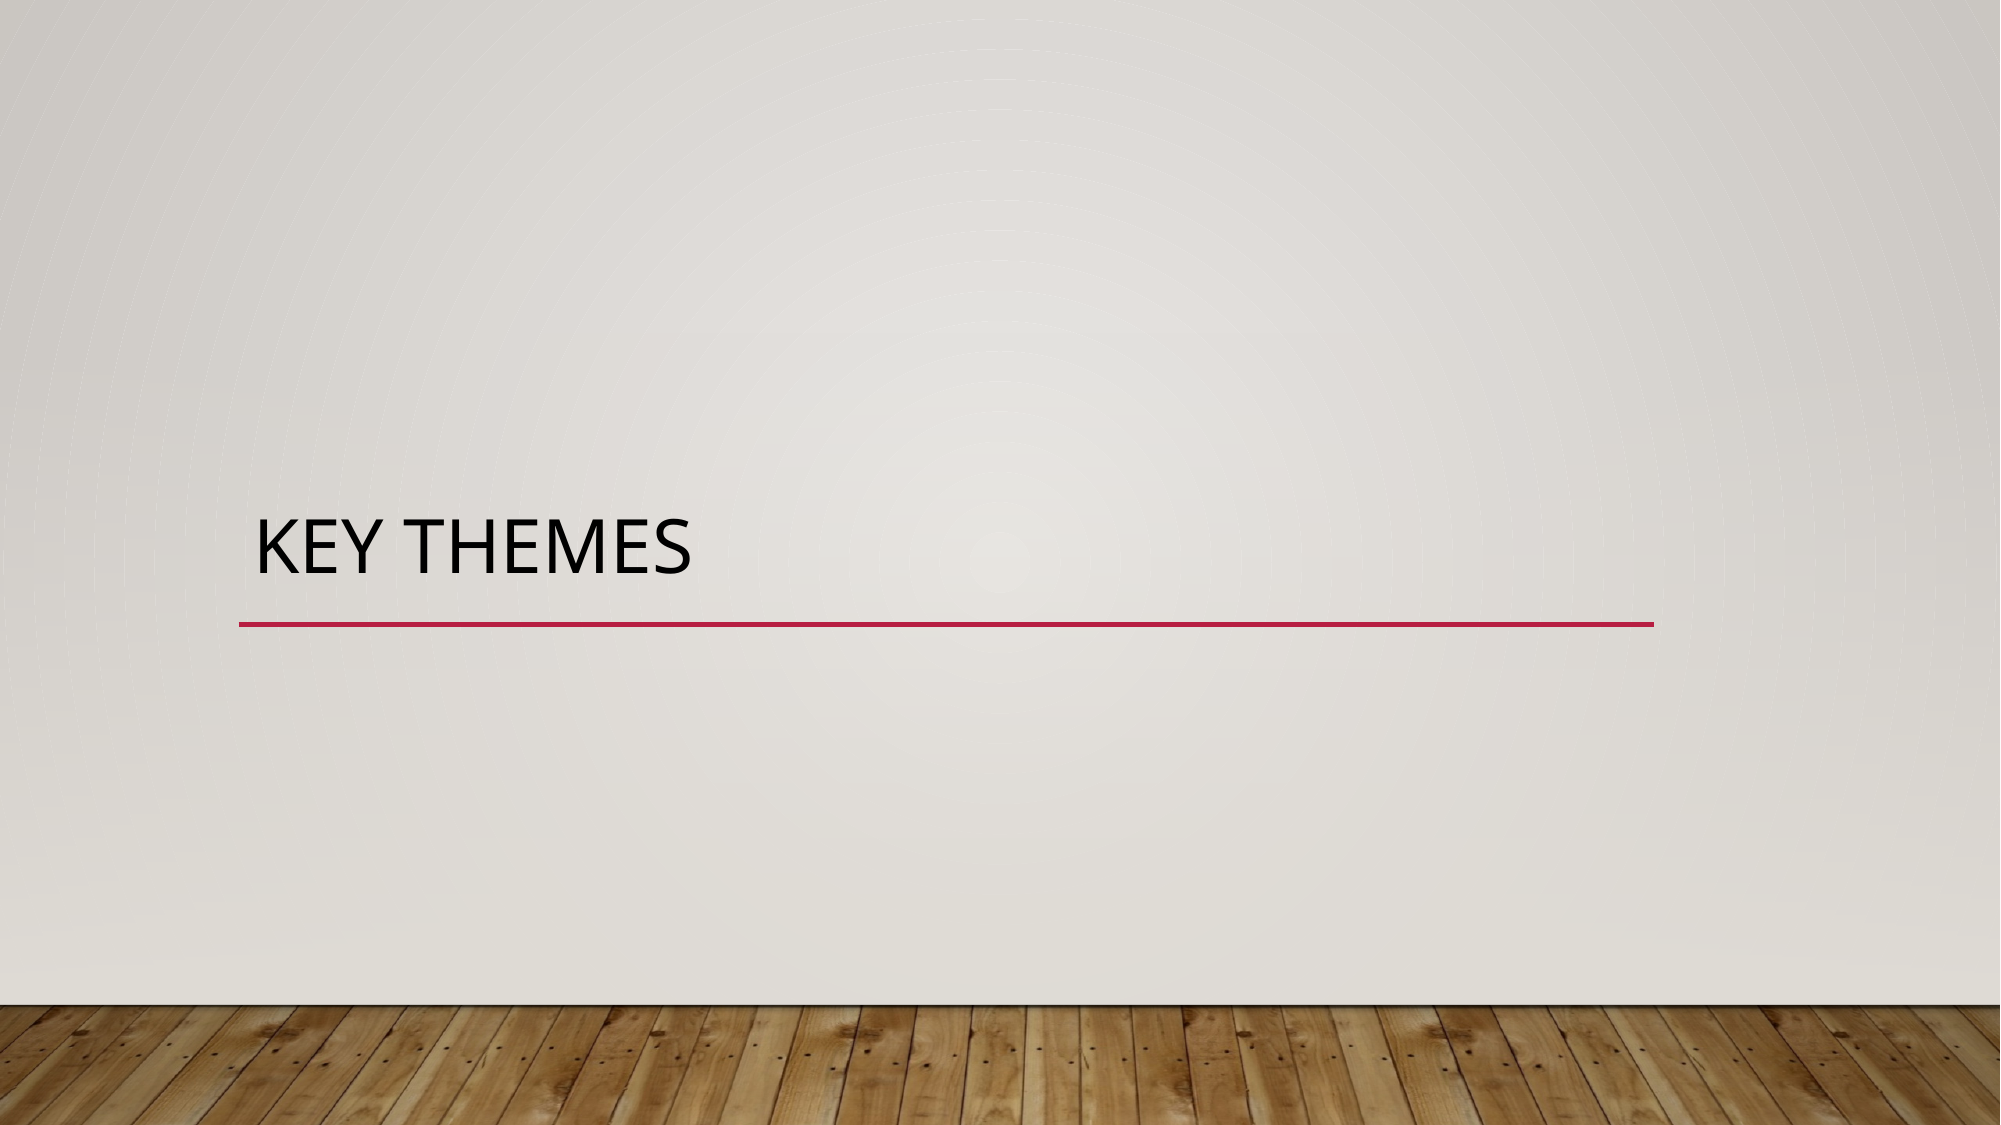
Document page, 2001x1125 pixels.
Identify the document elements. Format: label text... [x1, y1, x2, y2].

title Key themes [238, 288, 1657, 598]
picture [0, 1005, 2000, 1125]
